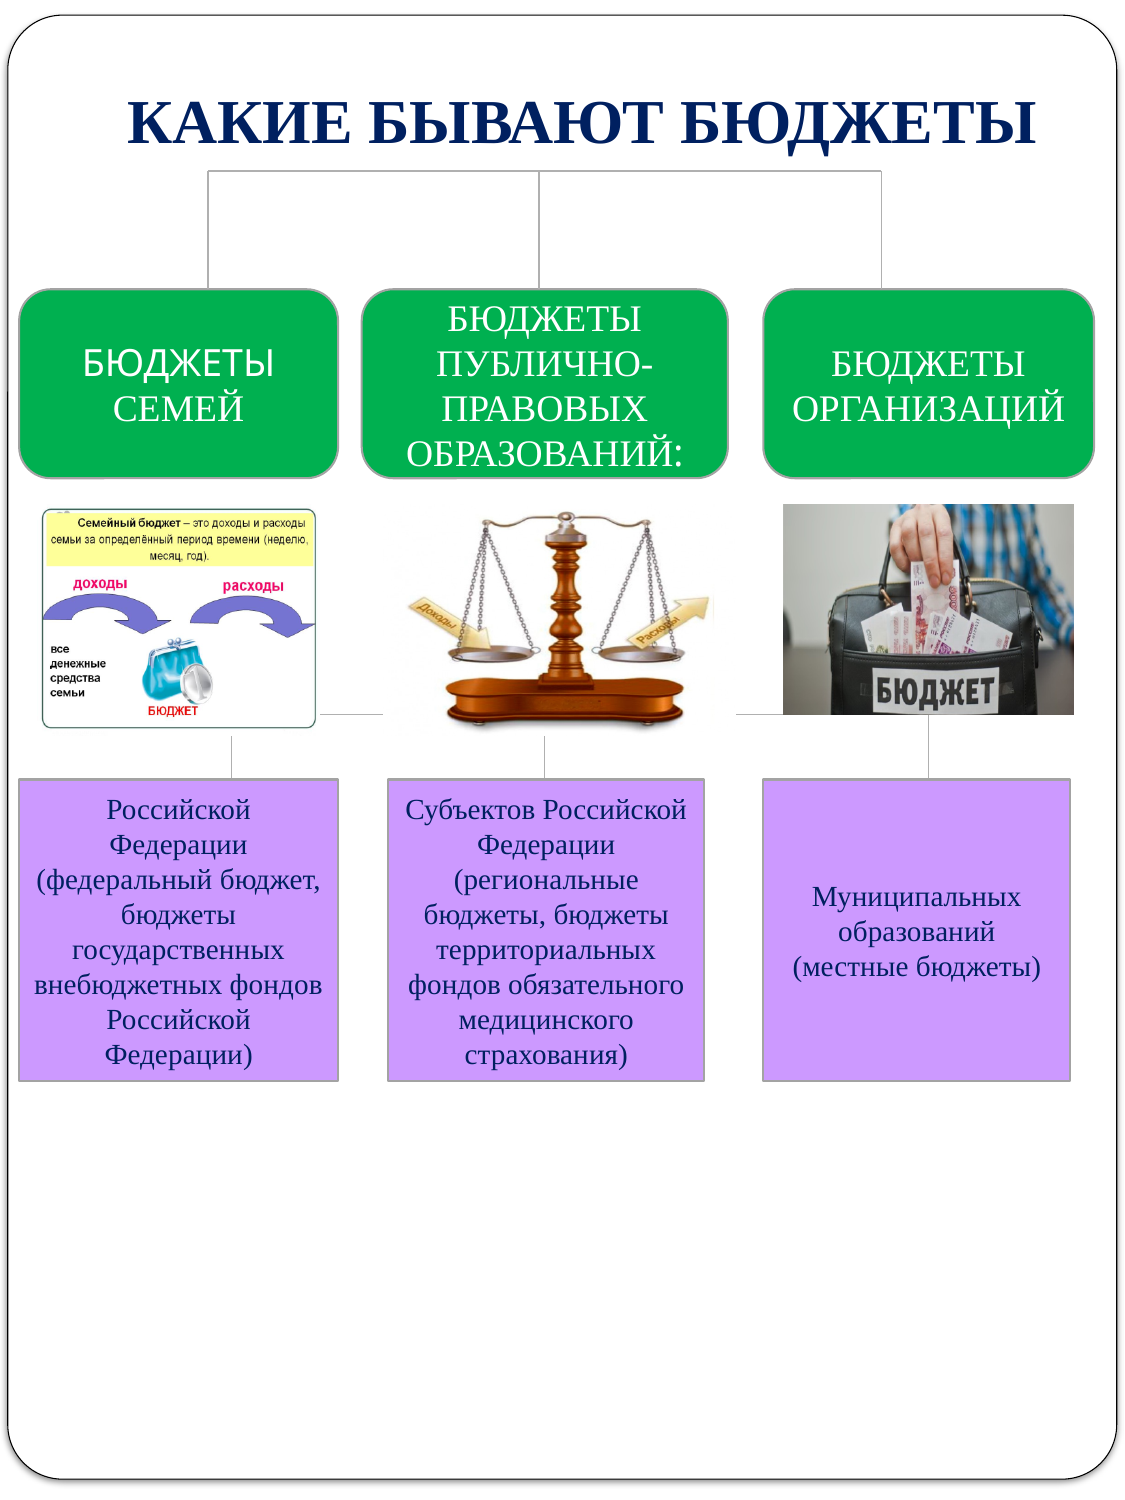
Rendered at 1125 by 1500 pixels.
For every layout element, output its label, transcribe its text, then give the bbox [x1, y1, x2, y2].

text_box БЮДЖЕТЫ СЕМЕЙ [18, 288, 340, 480]
text_box Субъектов Российской Федерации (региональные бюджеты, бюджеты территориальных фондов обязательного медицинского страхования) [387, 778, 705, 1082]
picture [382, 504, 736, 736]
text_box Муниципальных образований (местные бюджеты) [762, 778, 1071, 1082]
text_box Российской Федерации (федеральный бюджет, бюджеты государственных внебюджетных фондов Российской Федерации) [18, 778, 339, 1082]
picture [783, 504, 1075, 715]
text_box БЮДЖЕТЫ ОРГАНИЗАЦИЙ [762, 288, 1096, 480]
title КАКИЕ БЫВАЮТ БЮДЖЕТЫ [112, 59, 1069, 172]
picture [36, 504, 321, 736]
text_box БЮДЖЕТЫ ПУБЛИЧНО-ПРАВОВЫХ ОБРАЗОВАНИЙ: [360, 288, 729, 480]
